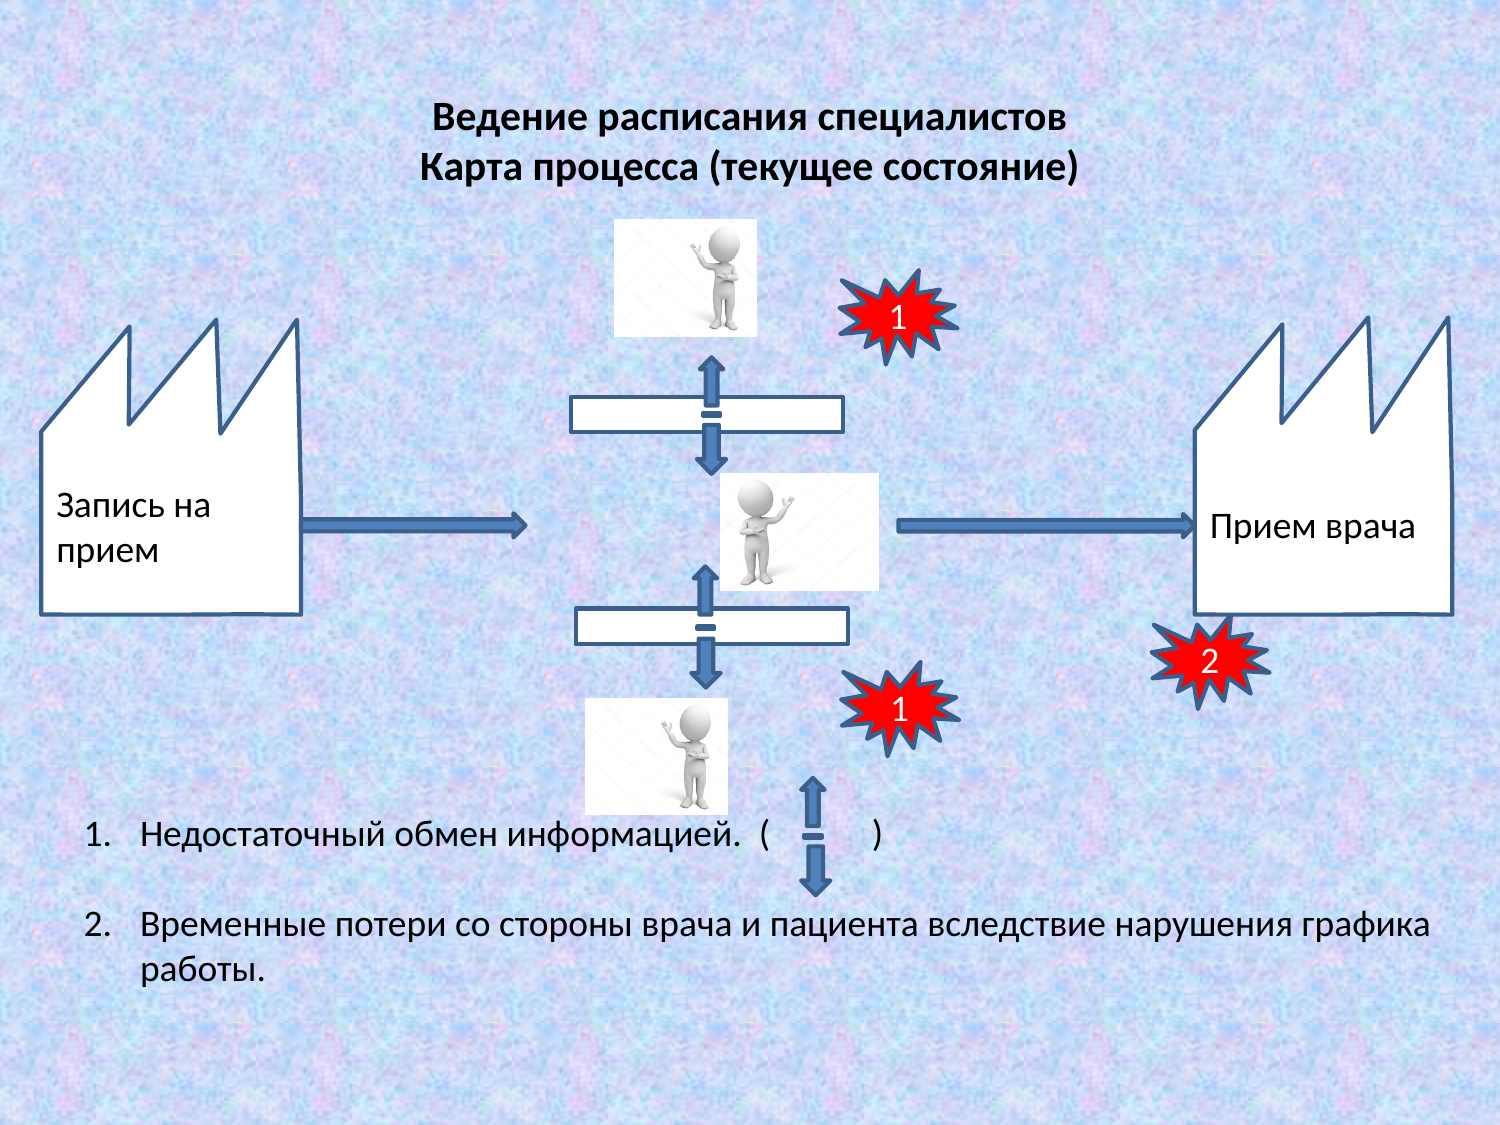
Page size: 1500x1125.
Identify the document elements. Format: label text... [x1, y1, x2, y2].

text_box [694, 422, 729, 476]
text_box Прием врача [1192, 315, 1455, 617]
text_box [695, 624, 716, 631]
text_box 1 [839, 659, 962, 759]
picture [0, 0, 1500, 1125]
text_box [802, 833, 824, 840]
text_box 1 [837, 268, 960, 367]
text_box [896, 512, 1197, 540]
text_box [569, 395, 845, 434]
text_box [697, 355, 726, 408]
text_box Недостаточный обмен информацией. ( ) Временные потери со стороны врача и пациента вследствие нарушения графика работы. [69, 801, 1450, 997]
text_box Запись на прием [39, 317, 304, 617]
text_box [799, 775, 827, 829]
text_box [689, 636, 723, 690]
text_box 2 [1149, 617, 1272, 712]
text_box [298, 511, 528, 540]
text_box [701, 411, 722, 418]
title Ведение расписания специалистов Карта процесса (текущее состояние) [75, 45, 1425, 233]
text_box [574, 606, 850, 646]
text_box [691, 564, 715, 617]
text_box [799, 844, 833, 898]
